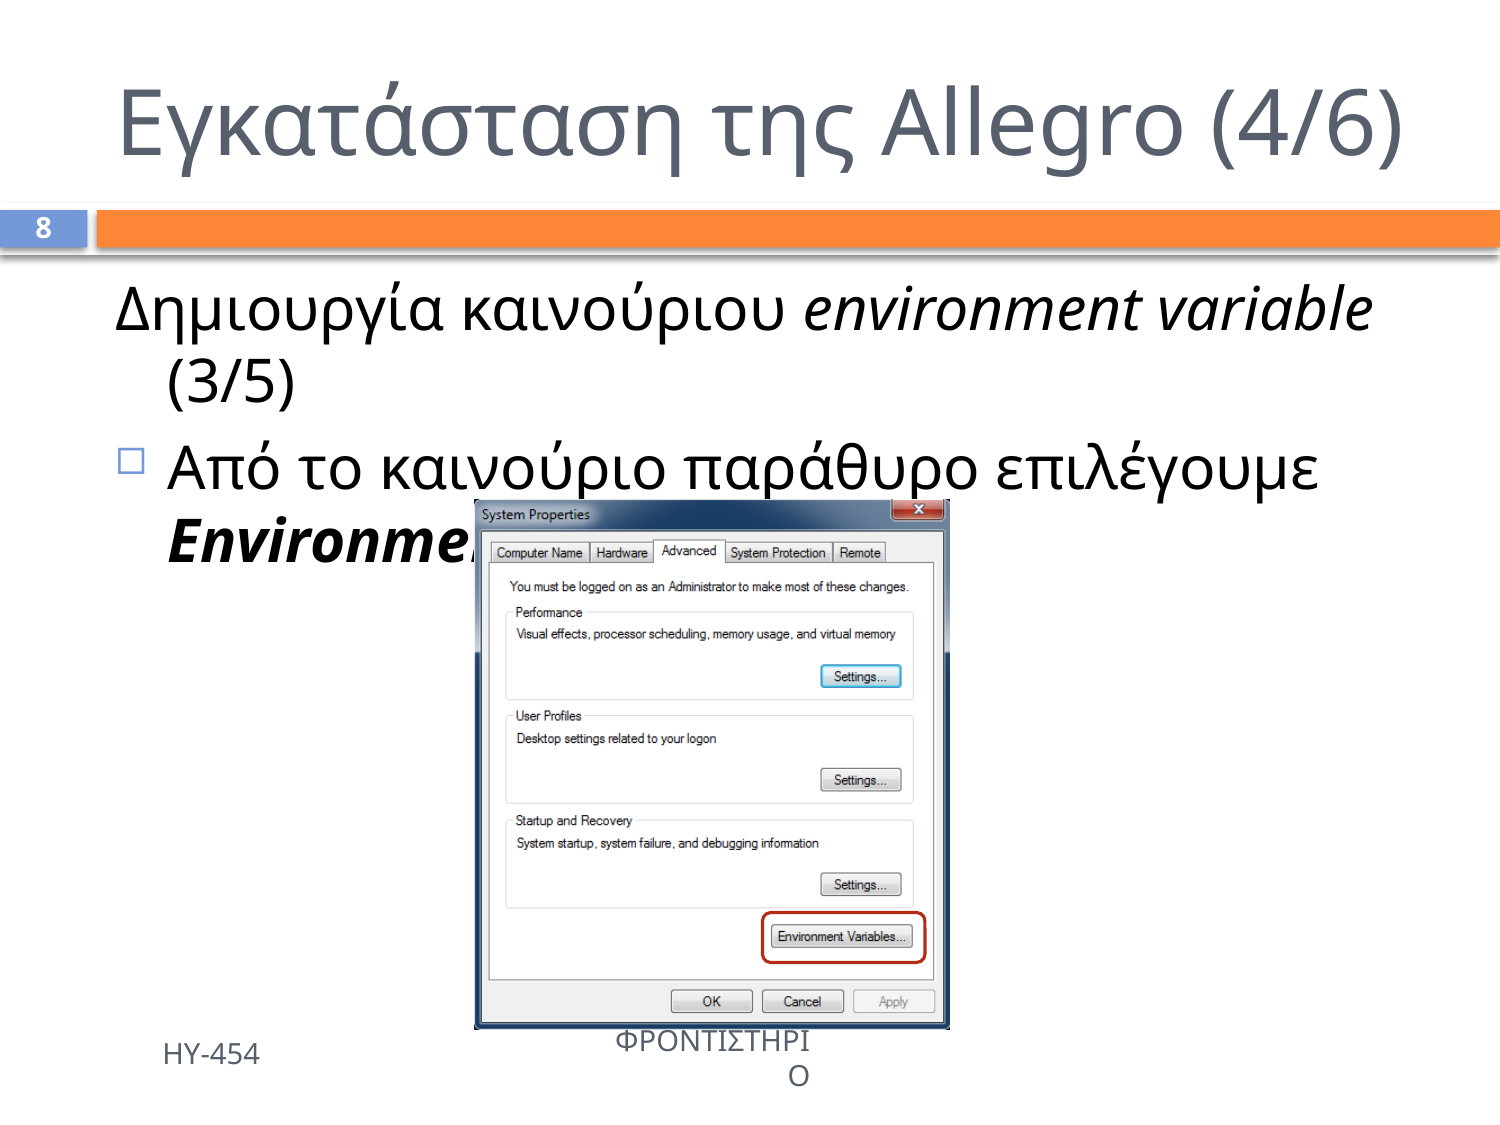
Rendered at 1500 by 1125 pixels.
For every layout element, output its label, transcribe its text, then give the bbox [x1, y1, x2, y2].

slide_number 8 [0, 208, 88, 249]
picture [474, 499, 951, 1031]
list Δημιουργία καινούριου environment variable (3/5) Από το καινούριο παράθυρο επιλέγουμε Environment Variables [100, 262, 1438, 1000]
title Εγκατάσταση της Allegro (4/6) [100, 37, 1438, 200]
footer ΗΥ-454 [99, 1024, 275, 1085]
